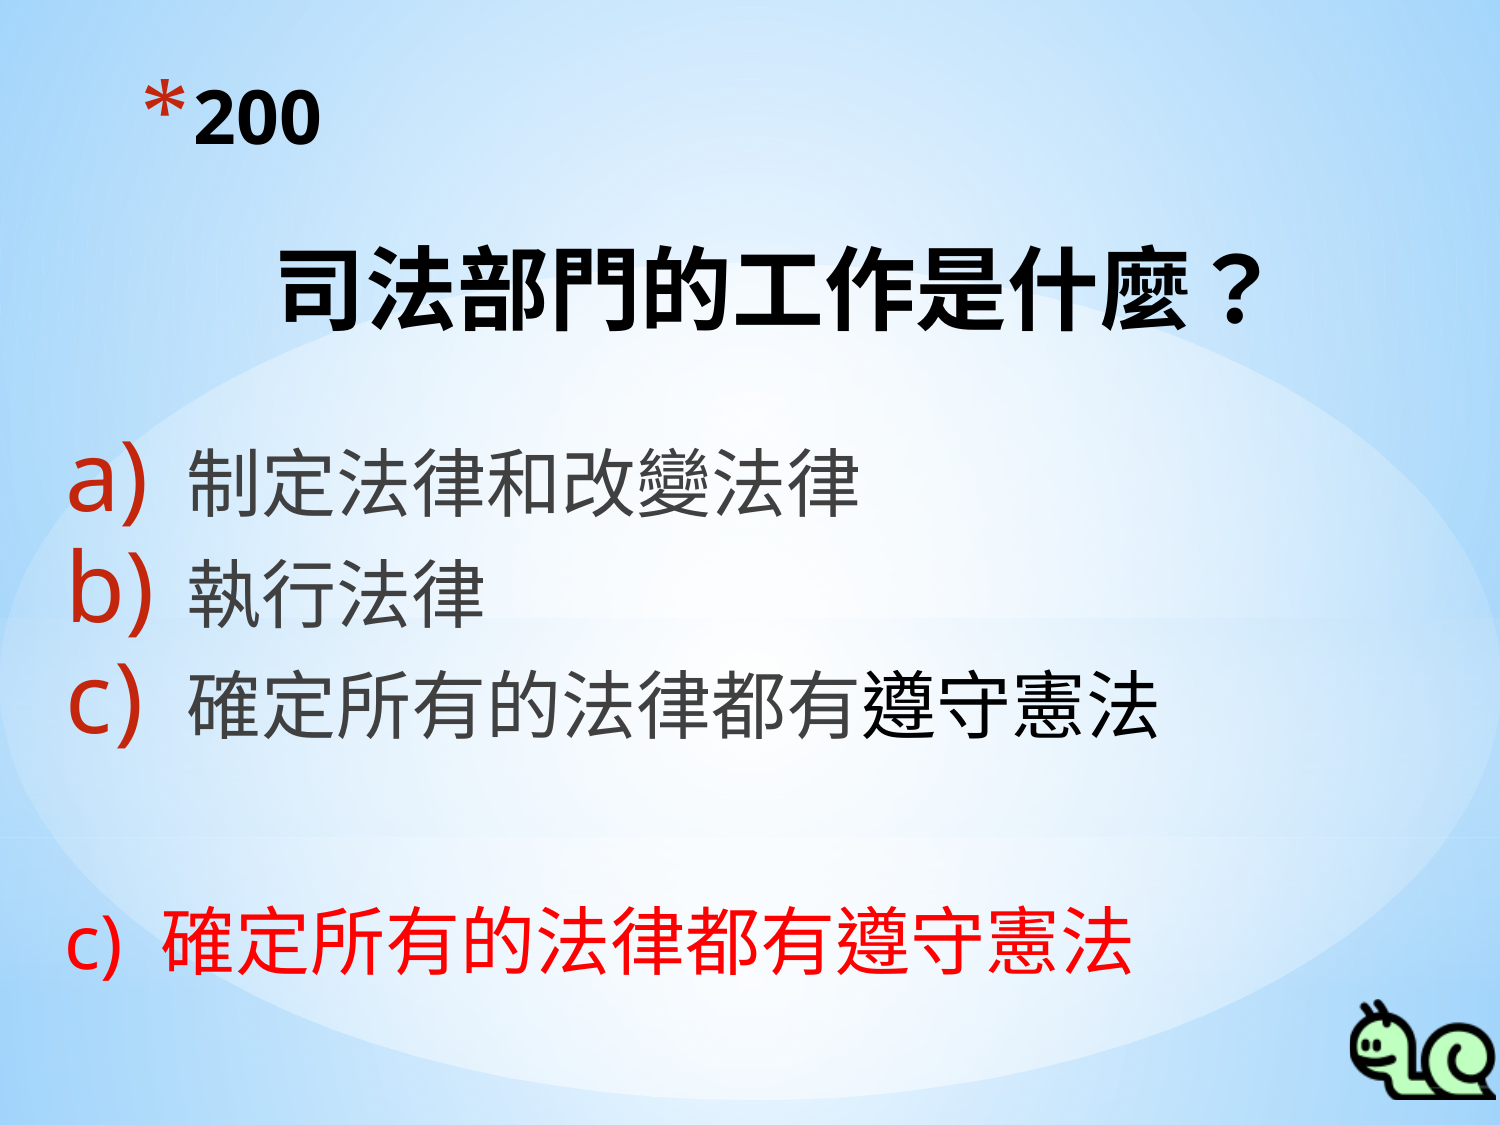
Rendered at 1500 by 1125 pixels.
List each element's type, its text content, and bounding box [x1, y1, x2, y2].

title 200 [99, 62, 338, 188]
list 制定法律和改變法律 執行法律 確定所有的法律都有遵守憲法 [50, 249, 1400, 900]
picture [1349, 999, 1497, 1101]
text_box 司法部門的工作是什麼？ [259, 224, 1299, 460]
text_box c) 確定所有的法律都有遵守憲法 [49, 887, 1175, 993]
